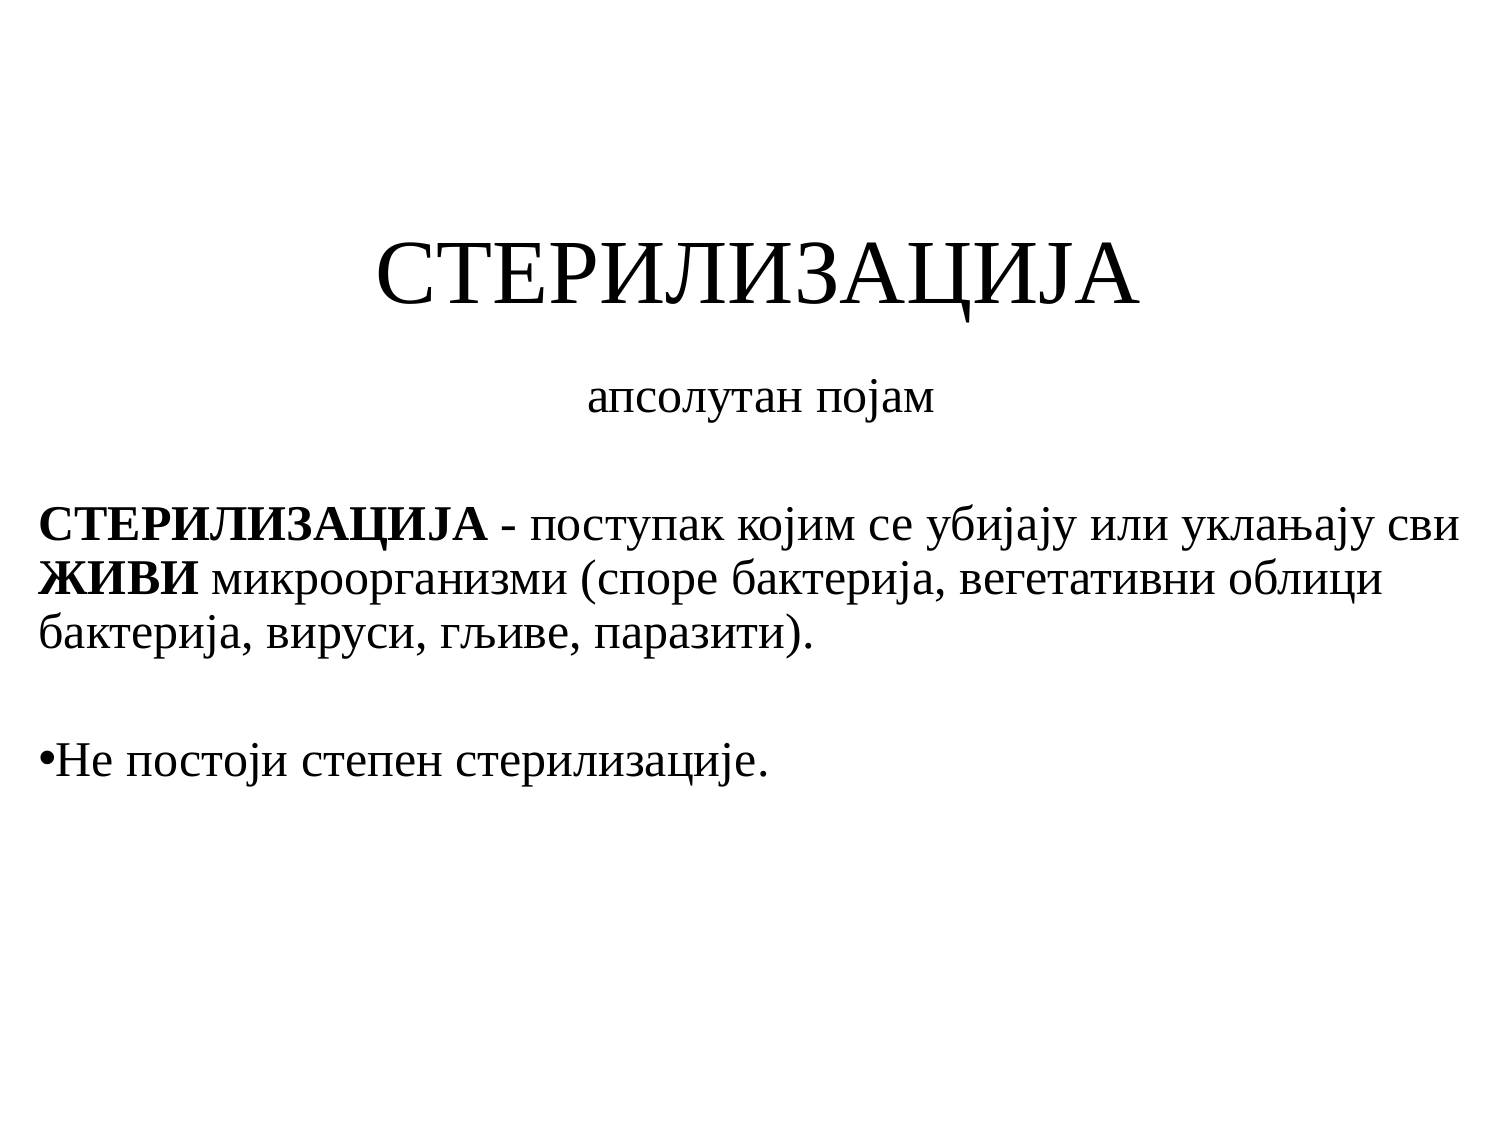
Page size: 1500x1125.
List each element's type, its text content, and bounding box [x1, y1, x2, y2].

list апсолутан појам СТЕРИЛИЗАЦИЈА - поступак којим се убијају или уклањају сви ЖИВИ микроорганизми (споре бактерија, вегетативни облици бактерија, вируси, гљиве, паразити). Не постоји степен стерилизације. [23, 361, 1500, 1068]
title СТЕРИЛИЗАЦИЈА [64, 172, 1453, 361]
